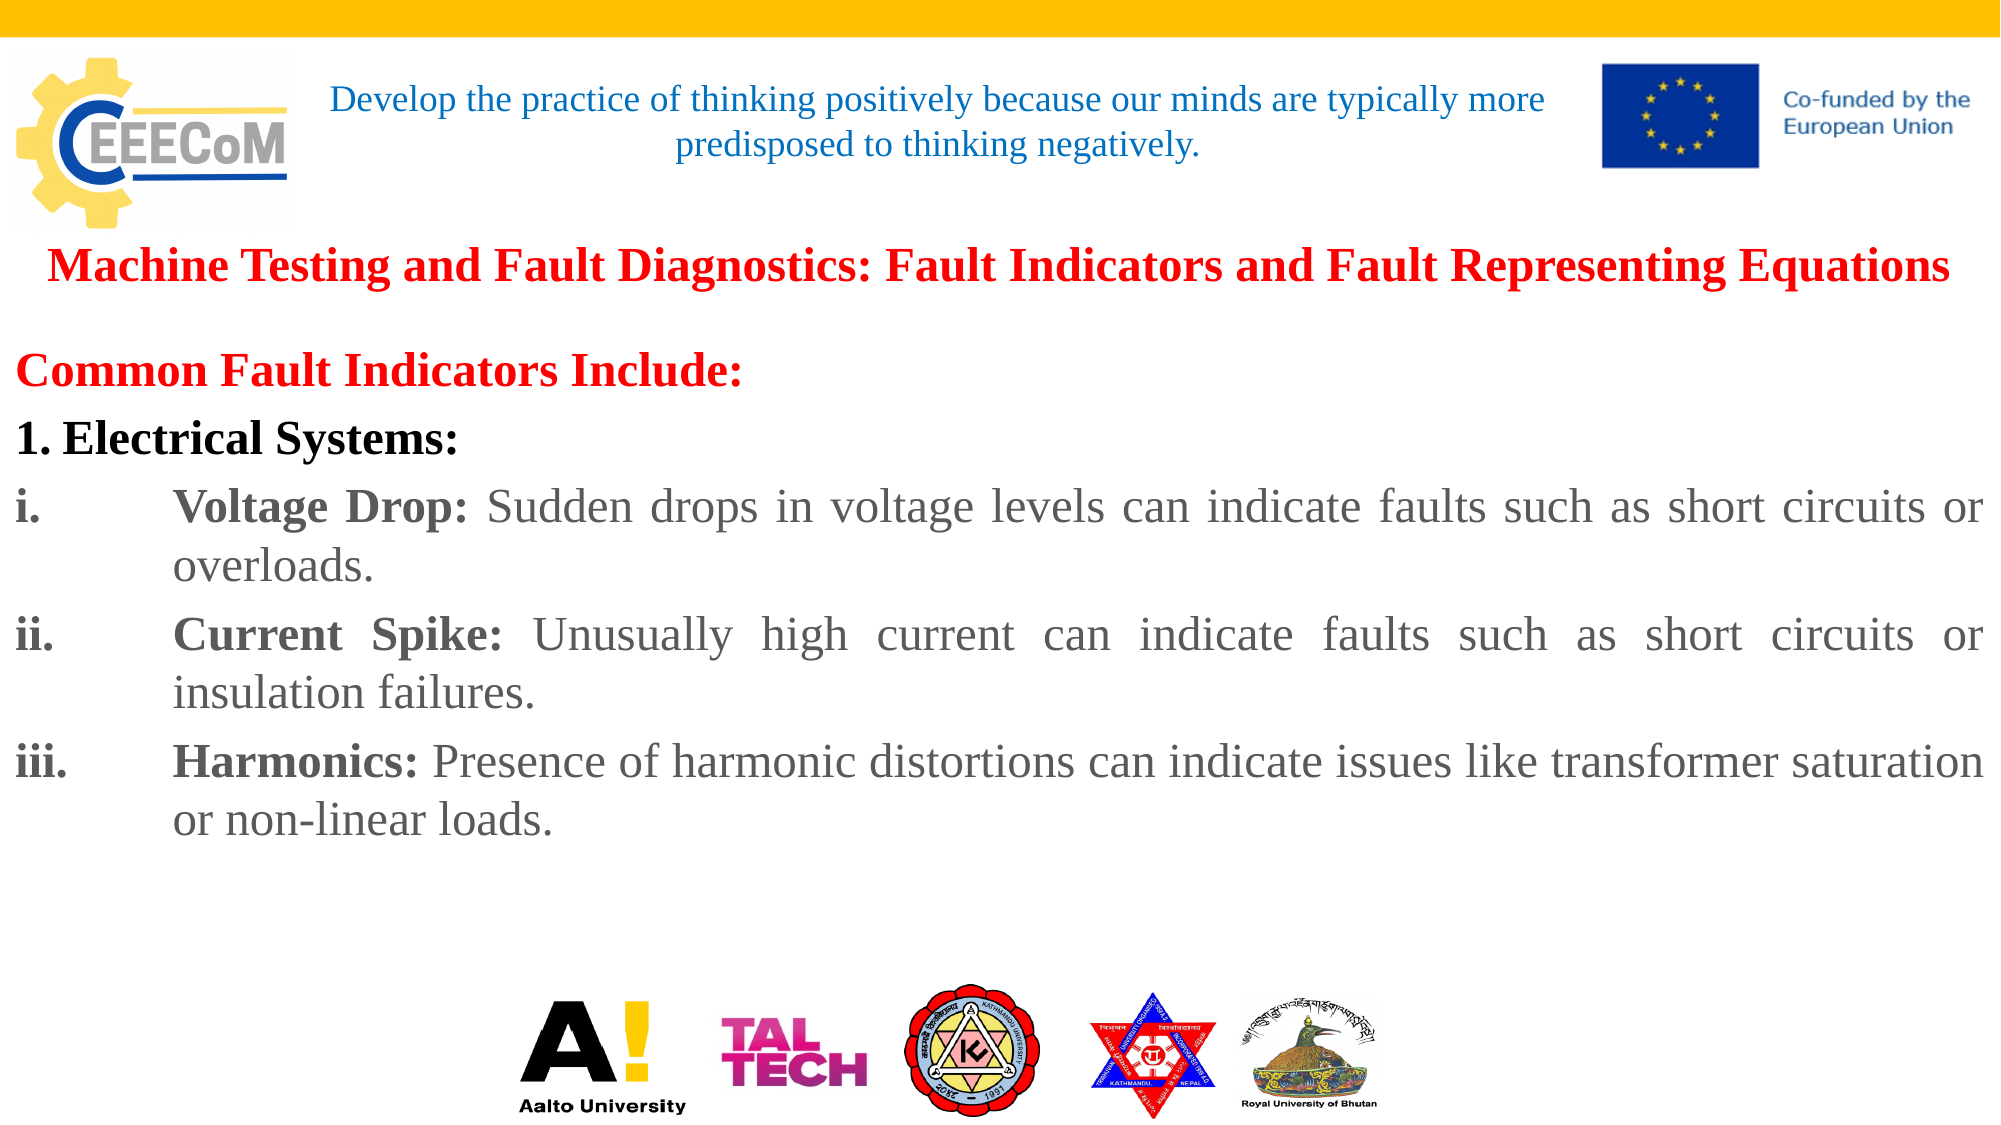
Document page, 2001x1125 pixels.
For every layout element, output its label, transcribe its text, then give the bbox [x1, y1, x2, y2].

list Machine Testing and Fault Diagnostics: Fault Indicators and Fault Representing Equations Common Fault Indicators Include: Electrical Systems: Voltage Drop: Sudden drops in voltage levels can indicate faults such as short circuits or overloads. Current Spike: Unusually high current can indicate faults such as short circuits or insulation failures. Harmonics: Presence of harmonic distortions can indicate issues like transformer saturation or non-linear loads. [0, 224, 2000, 975]
picture [1595, 46, 2000, 181]
picture [512, 984, 1382, 1125]
title Develop the practice of thinking positively because our minds are typically more predisposed to thinking negatively. [312, 37, 1565, 201]
picture [11, 50, 299, 224]
